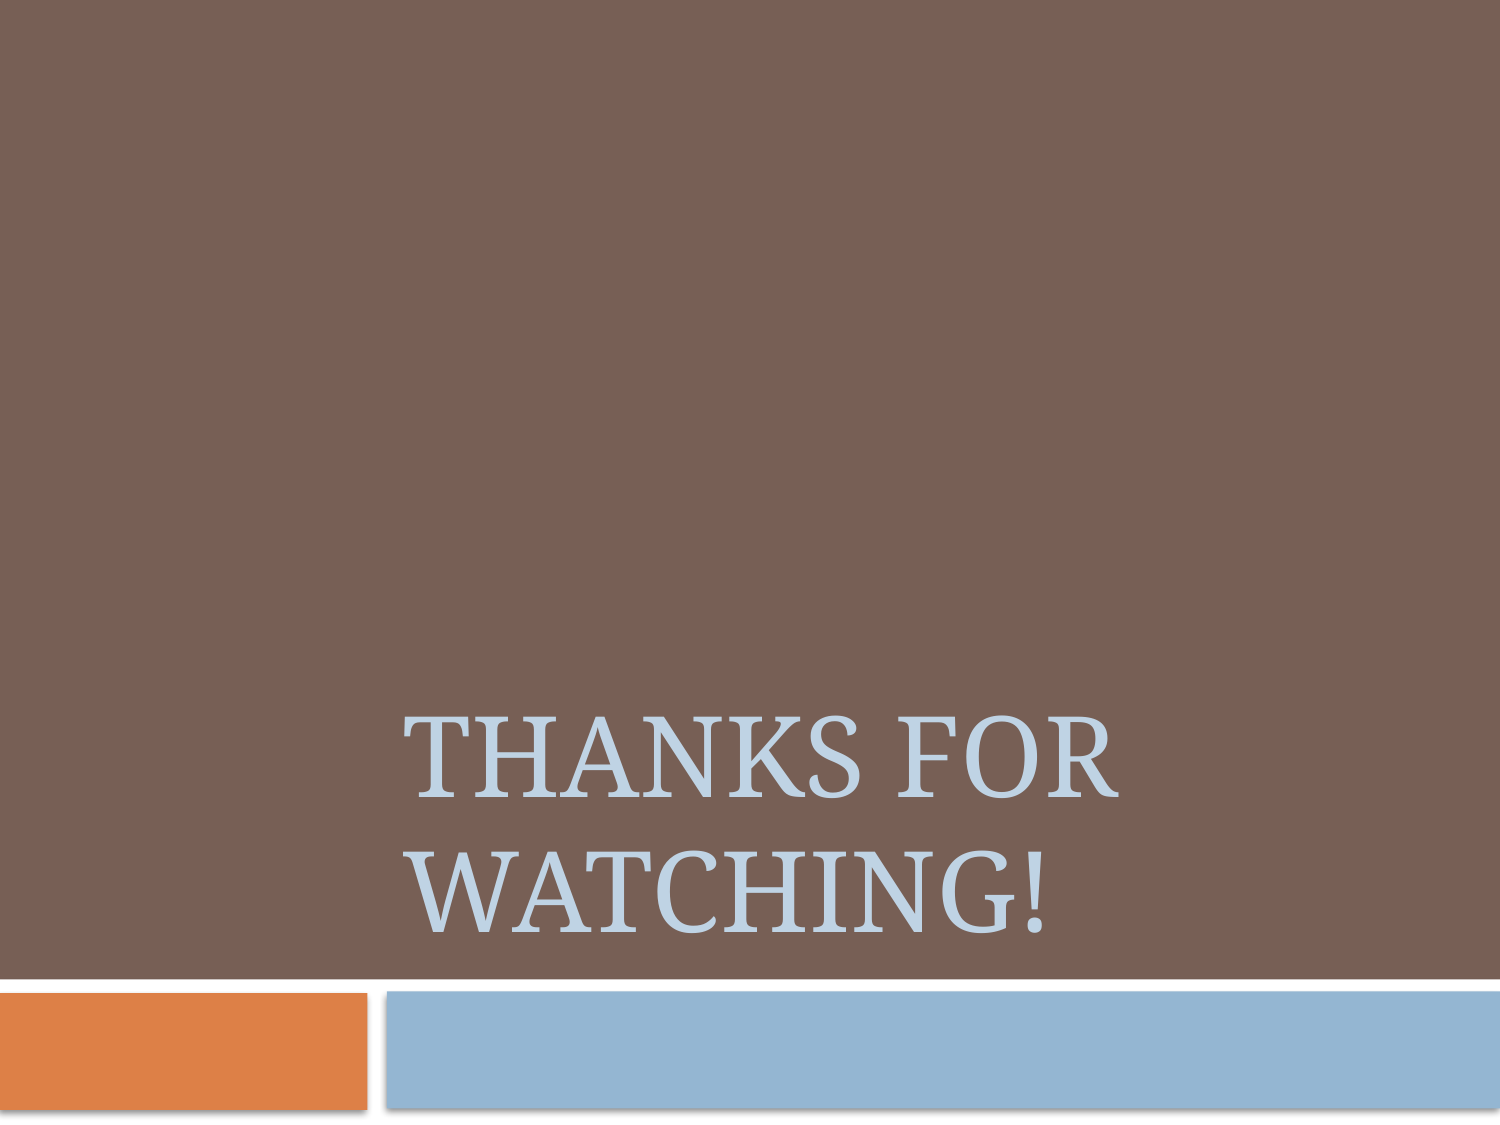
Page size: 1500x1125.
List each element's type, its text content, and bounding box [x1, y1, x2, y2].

title Thanks for watching! [387, 662, 1450, 963]
